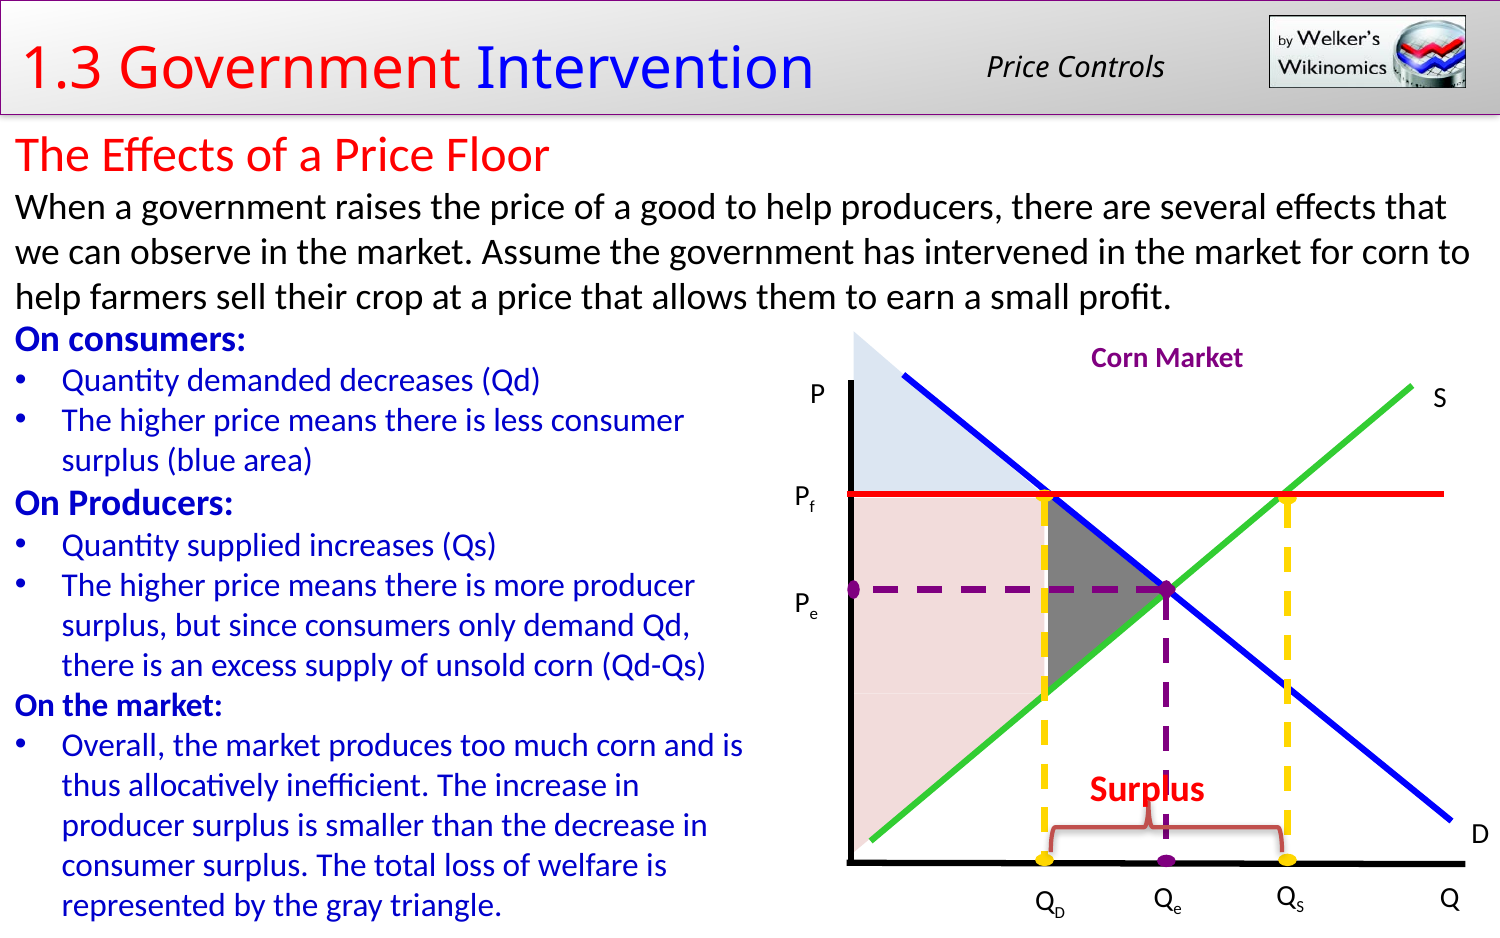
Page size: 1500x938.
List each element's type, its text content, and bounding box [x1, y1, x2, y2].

text_box The Effects of a Price Floor When a government raises the price of a good to help producers, there are several effects that we can observe in the market. Assume the government has intervened in the market for corn to help farmers sell their crop at a price that allows them to earn a small profit. [0, 123, 1500, 325]
text_box On consumers: Quantity demanded decreases (Qd) The higher price means there is less consumer surplus (blue area) On Producers: Quantity supplied increases (Qs) The higher price means there is more producer surplus, but since consumers only demand Qd, there is an excess supply of unsold corn (Qd-Qs) On the market: Overall, the market produces too much corn and is thus allocatively inefficient. The increase in producer surplus is smaller than the decrease in consumer surplus. The total loss of welfare is represented by the gray triangle. [0, 306, 780, 930]
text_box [779, 330, 1500, 925]
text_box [0, 0, 1500, 115]
